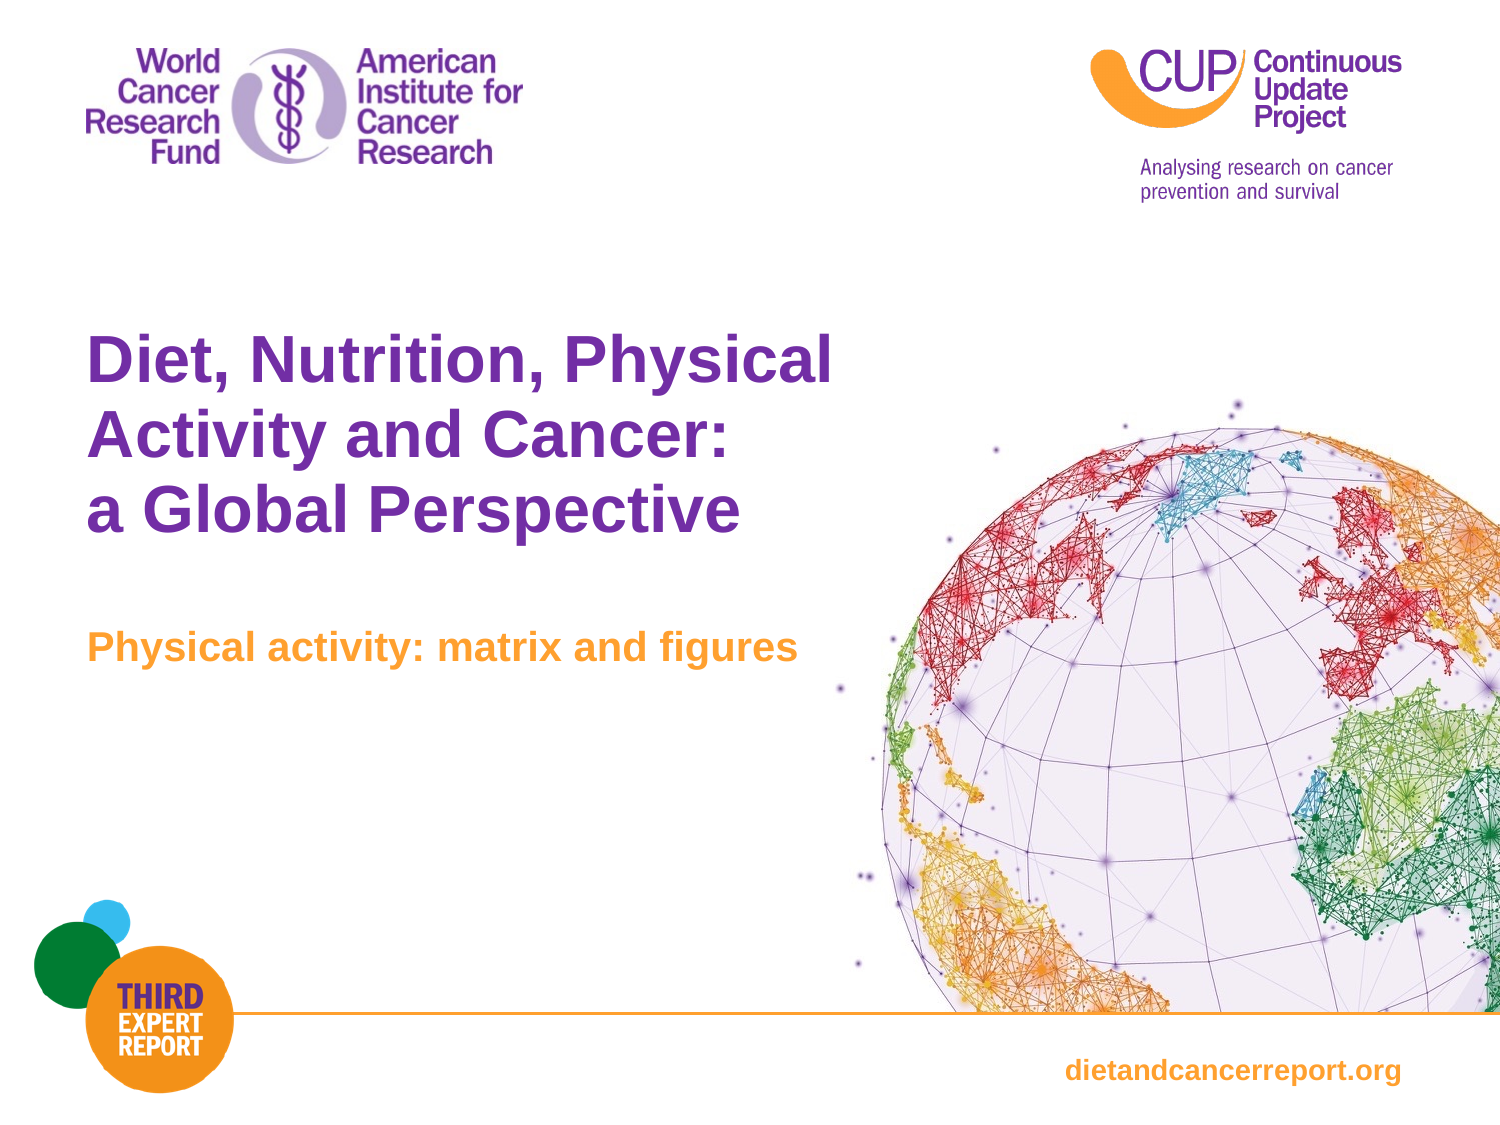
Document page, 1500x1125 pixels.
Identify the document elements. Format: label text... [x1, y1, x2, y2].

list Physical activity: matrix and figures [86, 595, 826, 711]
picture [1089, 48, 1403, 203]
picture [86, 48, 523, 164]
picture [833, 396, 1500, 1012]
picture [2, 865, 265, 1125]
